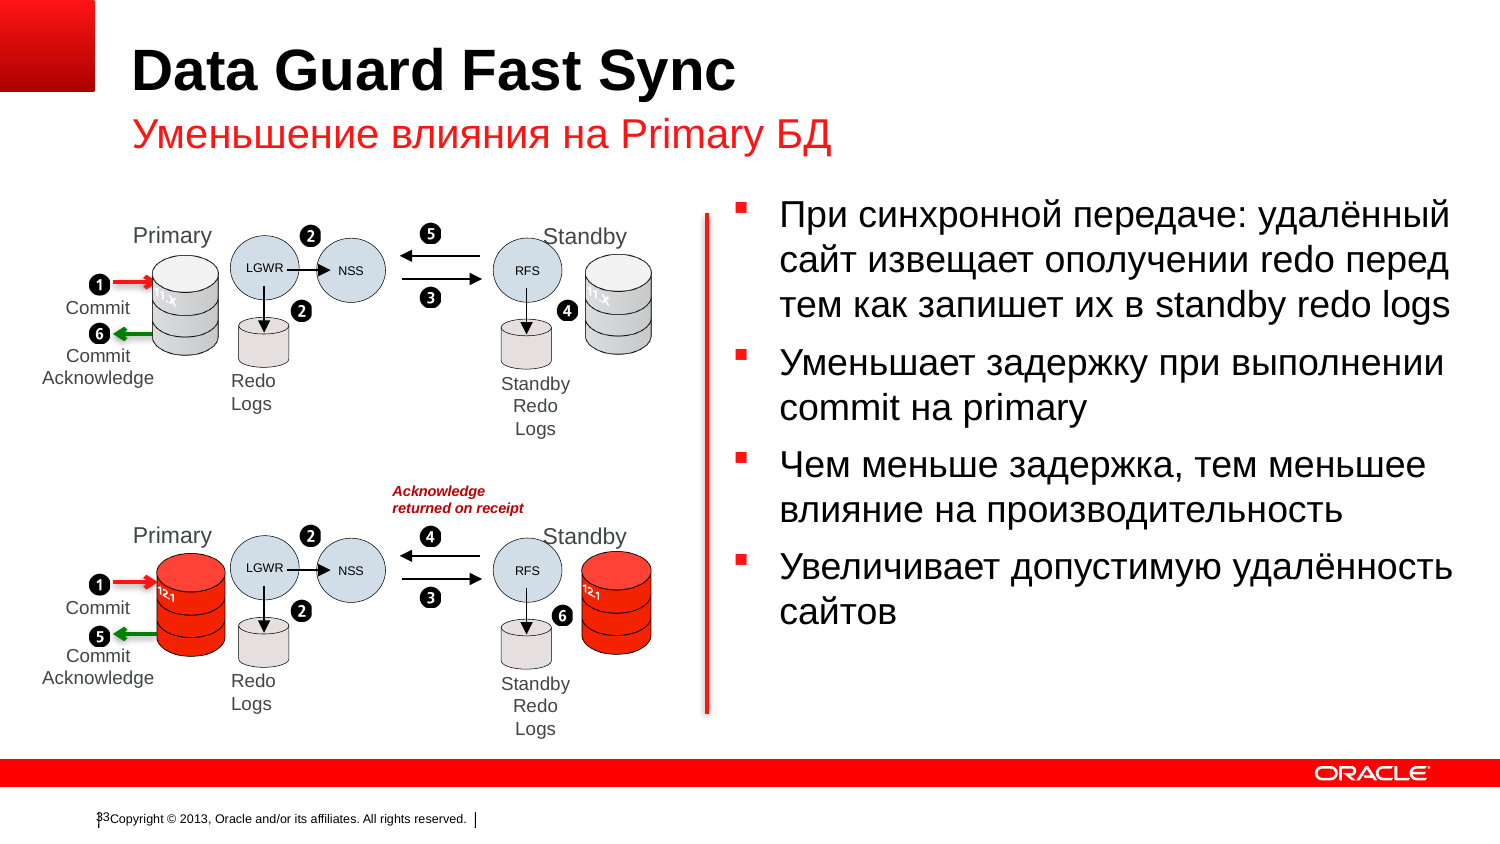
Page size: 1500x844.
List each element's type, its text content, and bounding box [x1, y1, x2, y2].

picture [0, 759, 1500, 787]
text_box NSS [335, 236, 388, 305]
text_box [46, 322, 159, 381]
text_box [526, 287, 578, 335]
text_box Redo Logs [216, 361, 291, 422]
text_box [401, 278, 483, 309]
picture [149, 252, 220, 357]
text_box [526, 587, 573, 635]
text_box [63, 573, 127, 617]
text_box Standby Redo Logs [486, 364, 586, 447]
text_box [132, 512, 652, 725]
text_box Primary [118, 212, 227, 256]
picture [583, 252, 654, 356]
text_box Standby [528, 214, 642, 257]
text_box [263, 224, 331, 333]
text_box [263, 524, 331, 633]
text_box [499, 317, 554, 372]
text_box LGWR [228, 234, 258, 302]
title Data Guard Fast Sync [131, 40, 1482, 106]
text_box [63, 273, 144, 317]
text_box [399, 222, 481, 257]
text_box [46, 625, 127, 681]
text_box RFS [491, 235, 565, 304]
text_box При синхронной передаче: удалённый сайт извещает ополучении redo перед тем как запишет их в standby redo logs Уменьшает задержку при выполнении commit на primary Чем меньше задержка, тем меньшее влияние на производительность Увеличивает допустимую удалённость сайтов [685, 183, 1479, 732]
list Уменьшение влияния на Primary БД [131, 106, 1482, 157]
text_box [236, 315, 291, 370]
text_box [375, 474, 541, 511]
